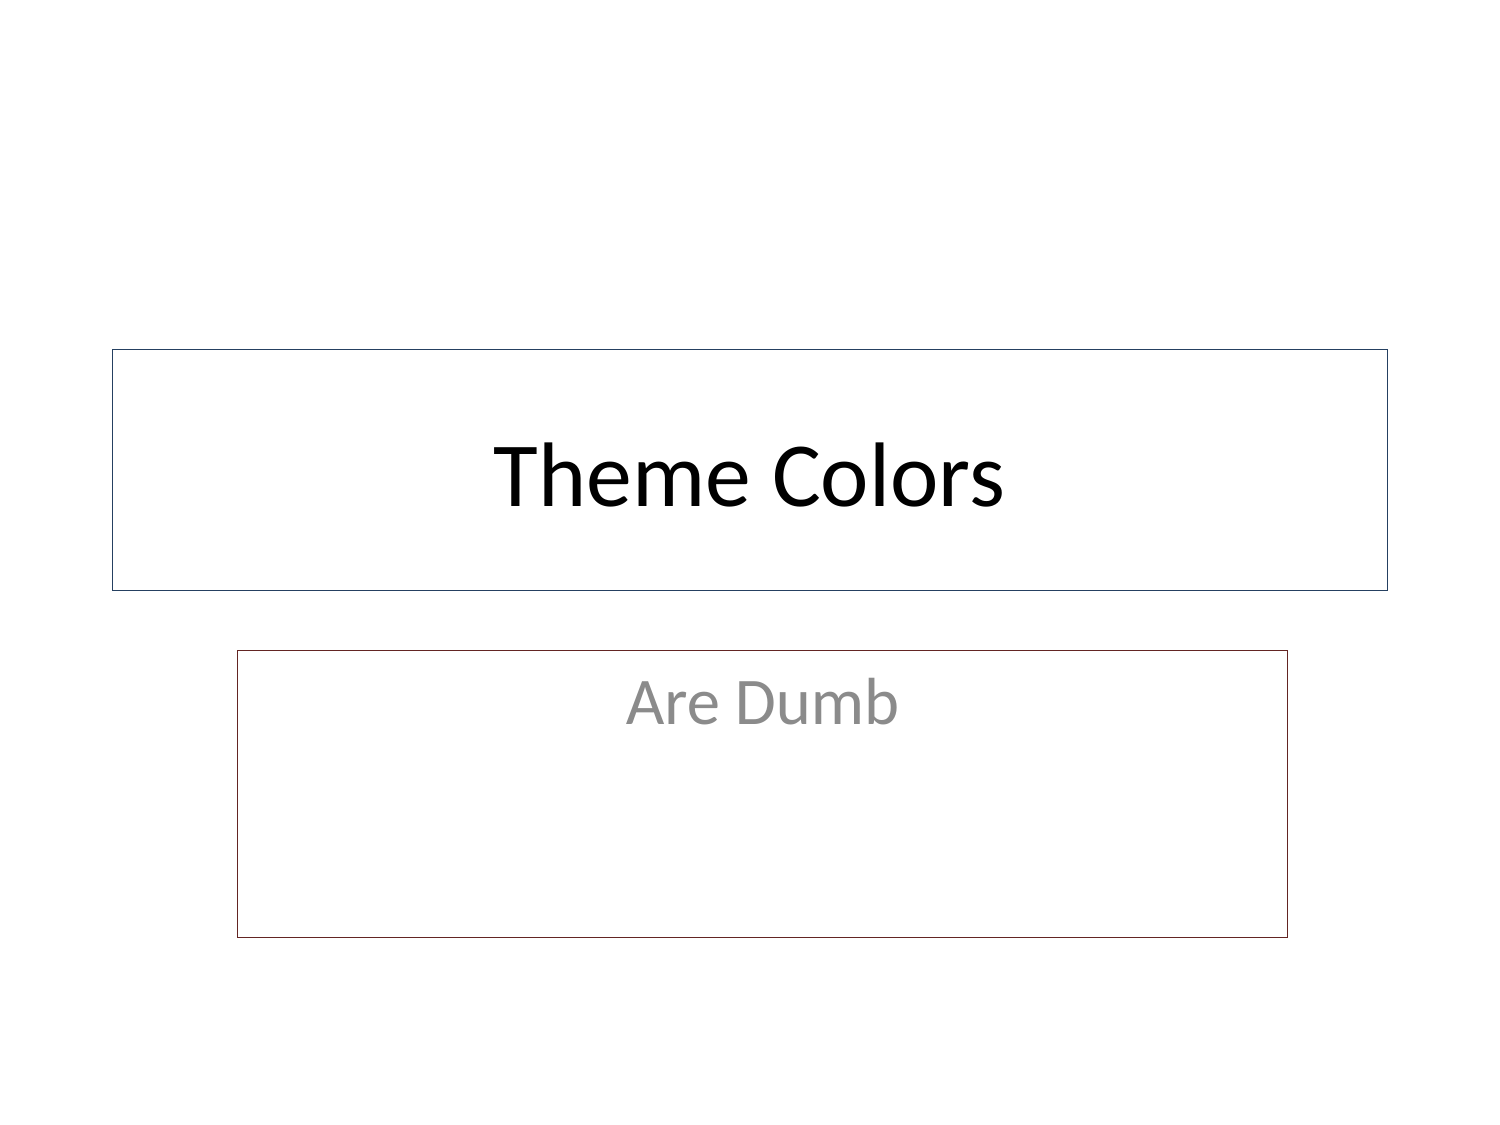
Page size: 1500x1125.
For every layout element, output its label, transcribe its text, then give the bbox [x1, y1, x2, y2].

title Theme Colors [112, 349, 1388, 591]
subtitle Are Dumb [237, 650, 1288, 938]
